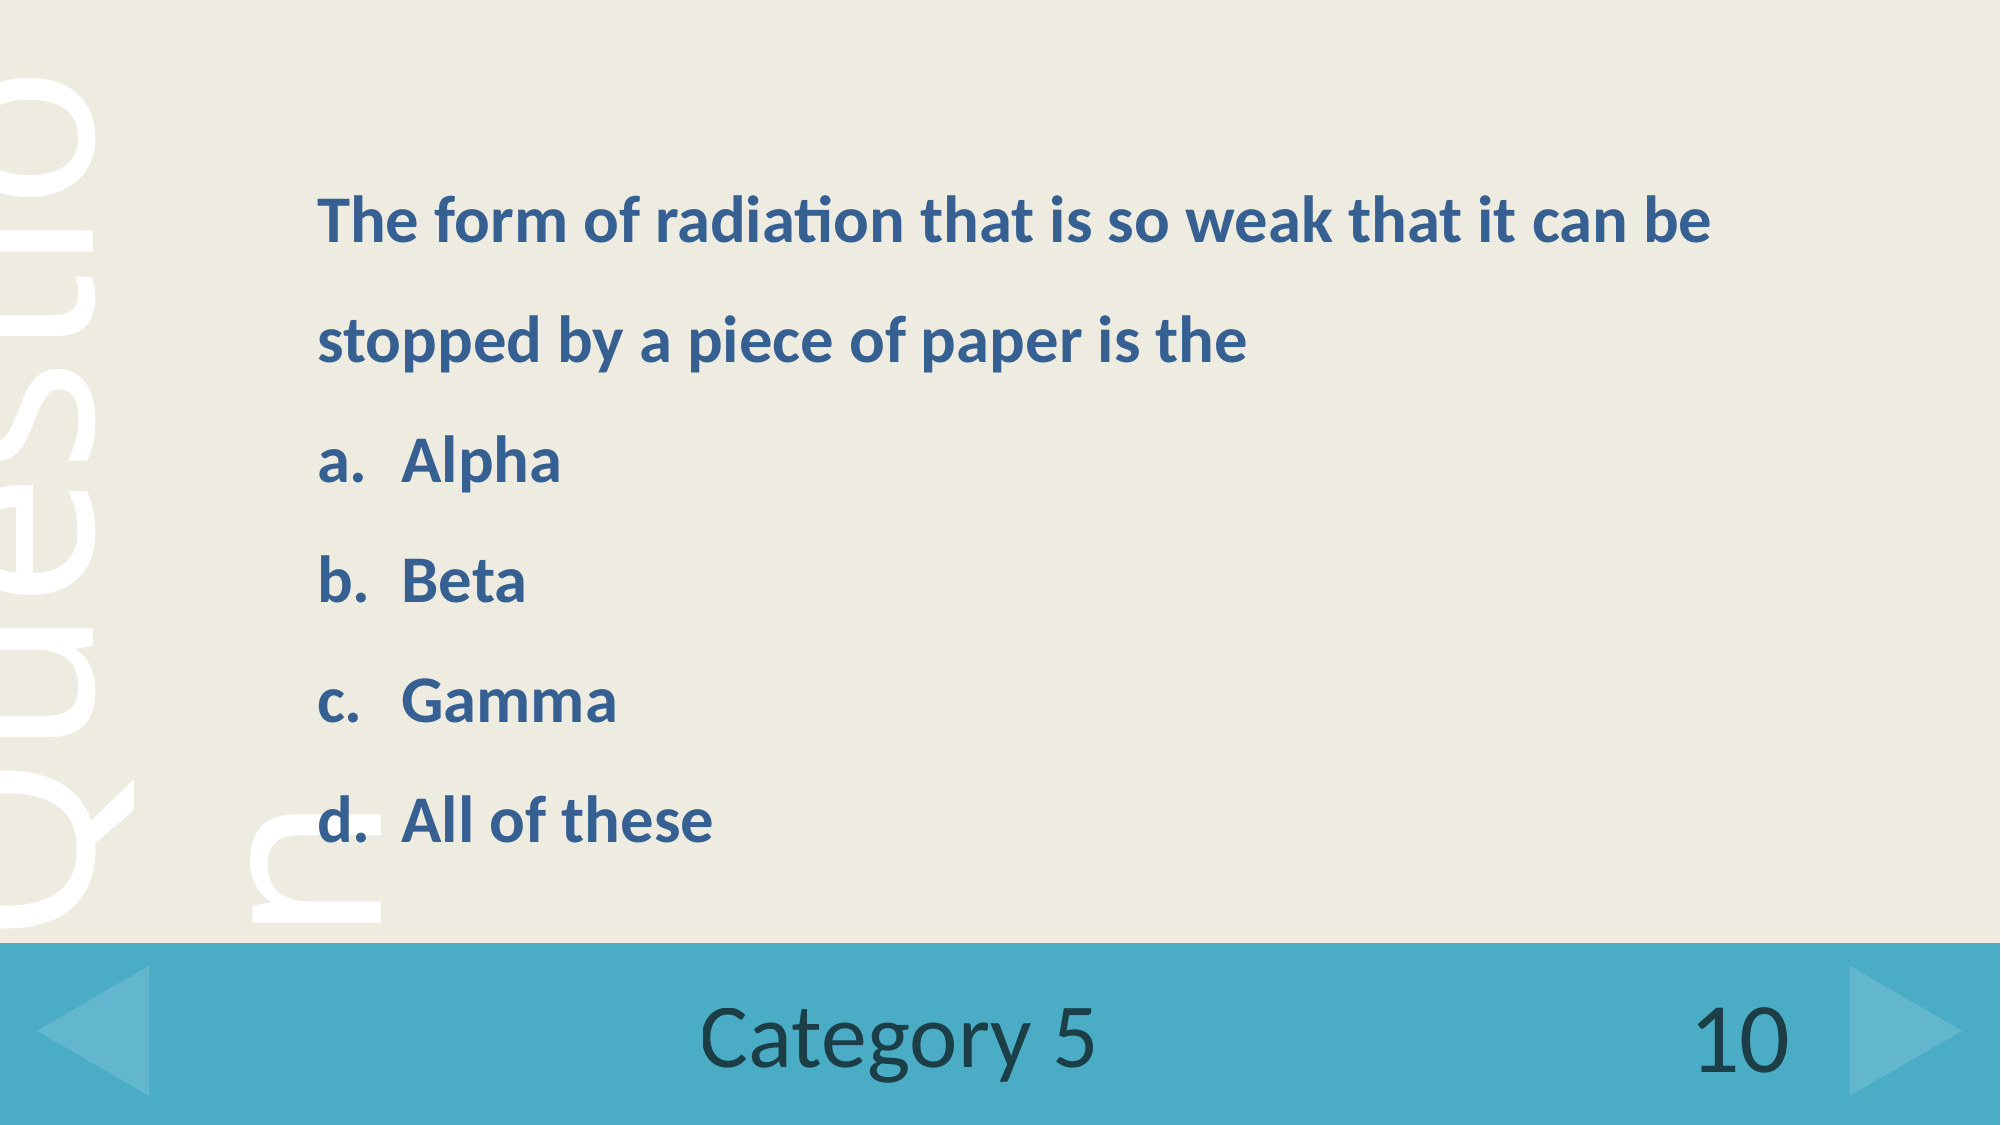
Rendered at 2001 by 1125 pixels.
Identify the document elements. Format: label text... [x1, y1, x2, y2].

list The form of radiation that is so weak that it can be stopped by a piece of paper is the Alpha Beta Gamma All of these [302, 142, 1843, 850]
title Category 5 [0, 937, 1800, 1125]
list 10 [1800, 967, 1806, 1097]
